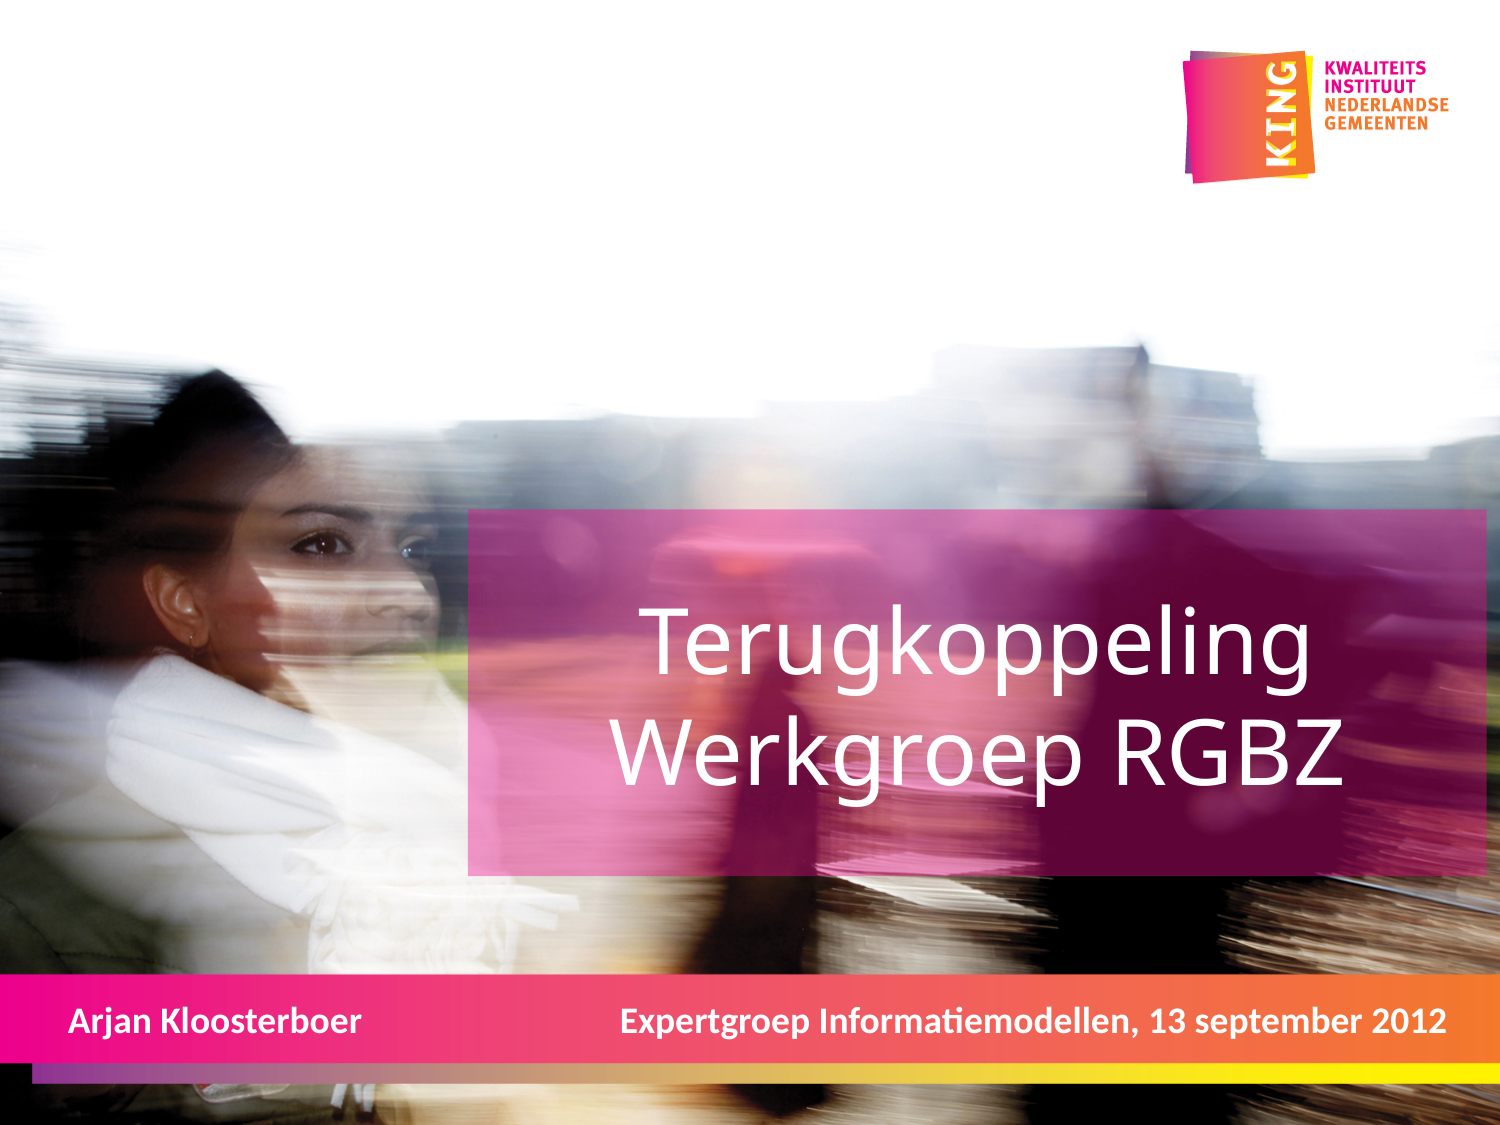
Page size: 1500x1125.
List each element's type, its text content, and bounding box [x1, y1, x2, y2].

text_box Arjan Kloosterboer [53, 987, 424, 1058]
picture [0, 0, 1500, 1125]
text_box Terugkoppeling Werkgroep RGBZ [467, 509, 1487, 877]
text_box Expertgroep Informatiemodellen, 13 september 2012 [513, 987, 1463, 1058]
